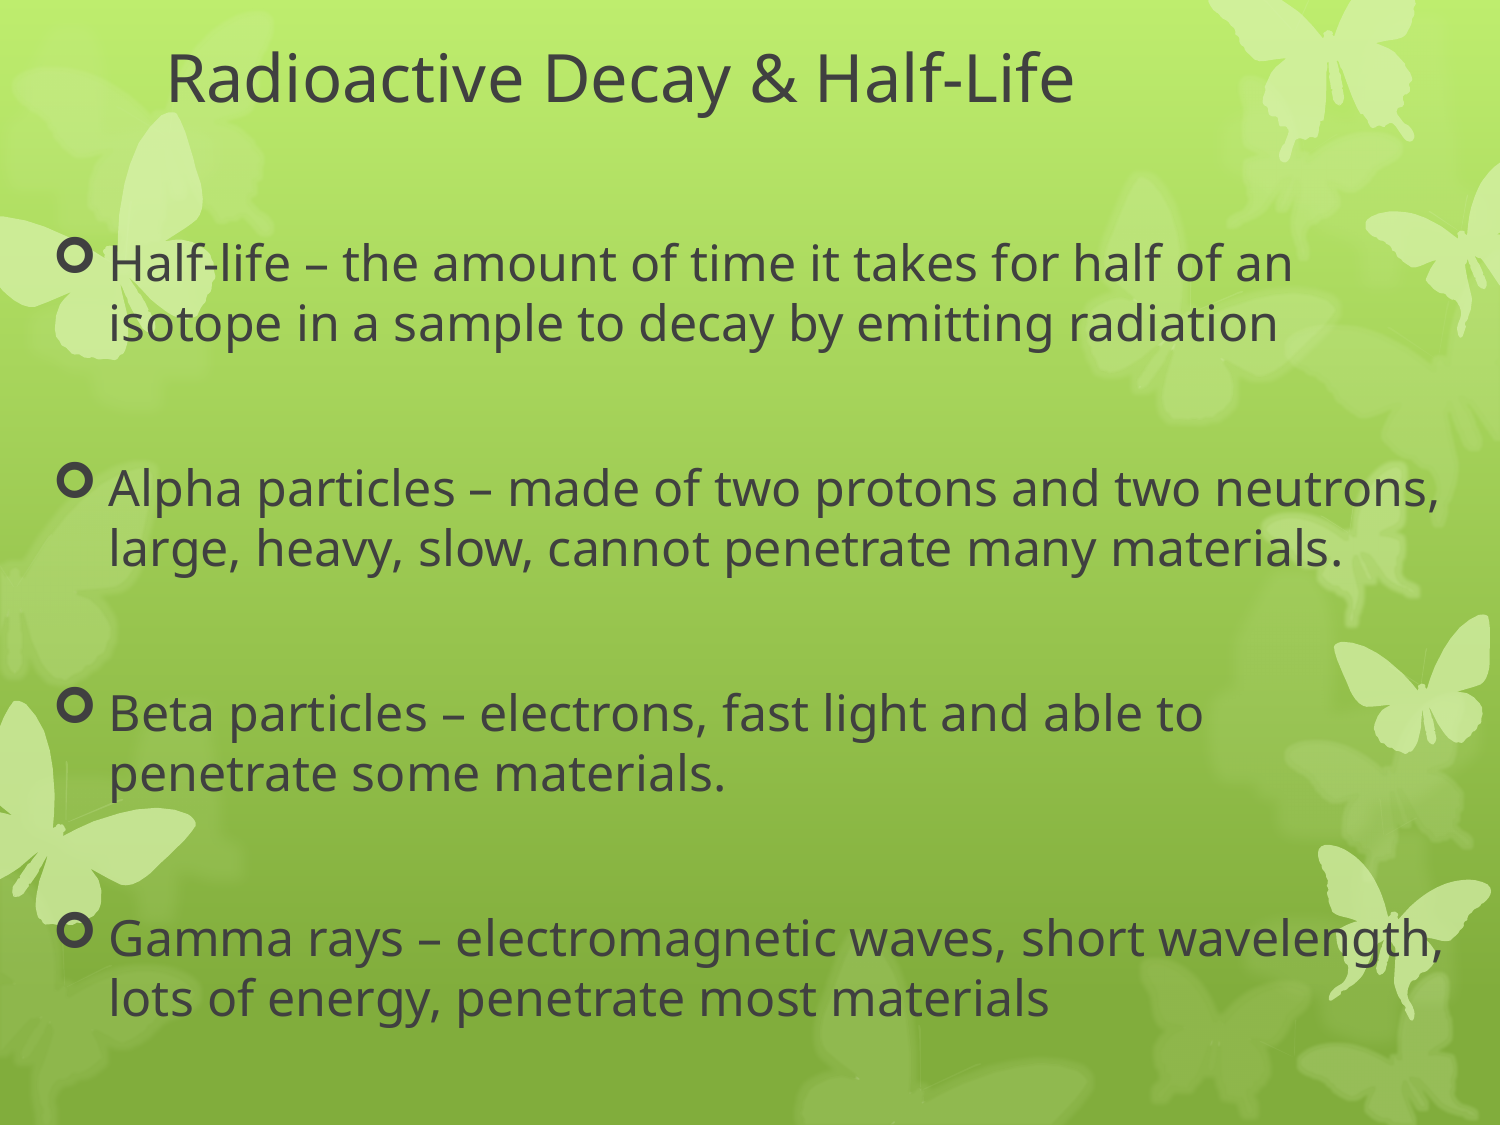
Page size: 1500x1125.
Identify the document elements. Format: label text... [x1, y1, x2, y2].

title Radioactive Decay & Half-Life [150, 0, 1319, 152]
list Half-life – the amount of time it takes for half of an isotope in a sample to decay by emitting radiation Alpha particles – made of two protons and two neutrons, large, heavy, slow, cannot penetrate many materials. Beta particles – electrons, fast light and able to penetrate some materials. Gamma rays – electromagnetic waves, short wavelength, lots of energy, penetrate most materials [37, 296, 1463, 962]
